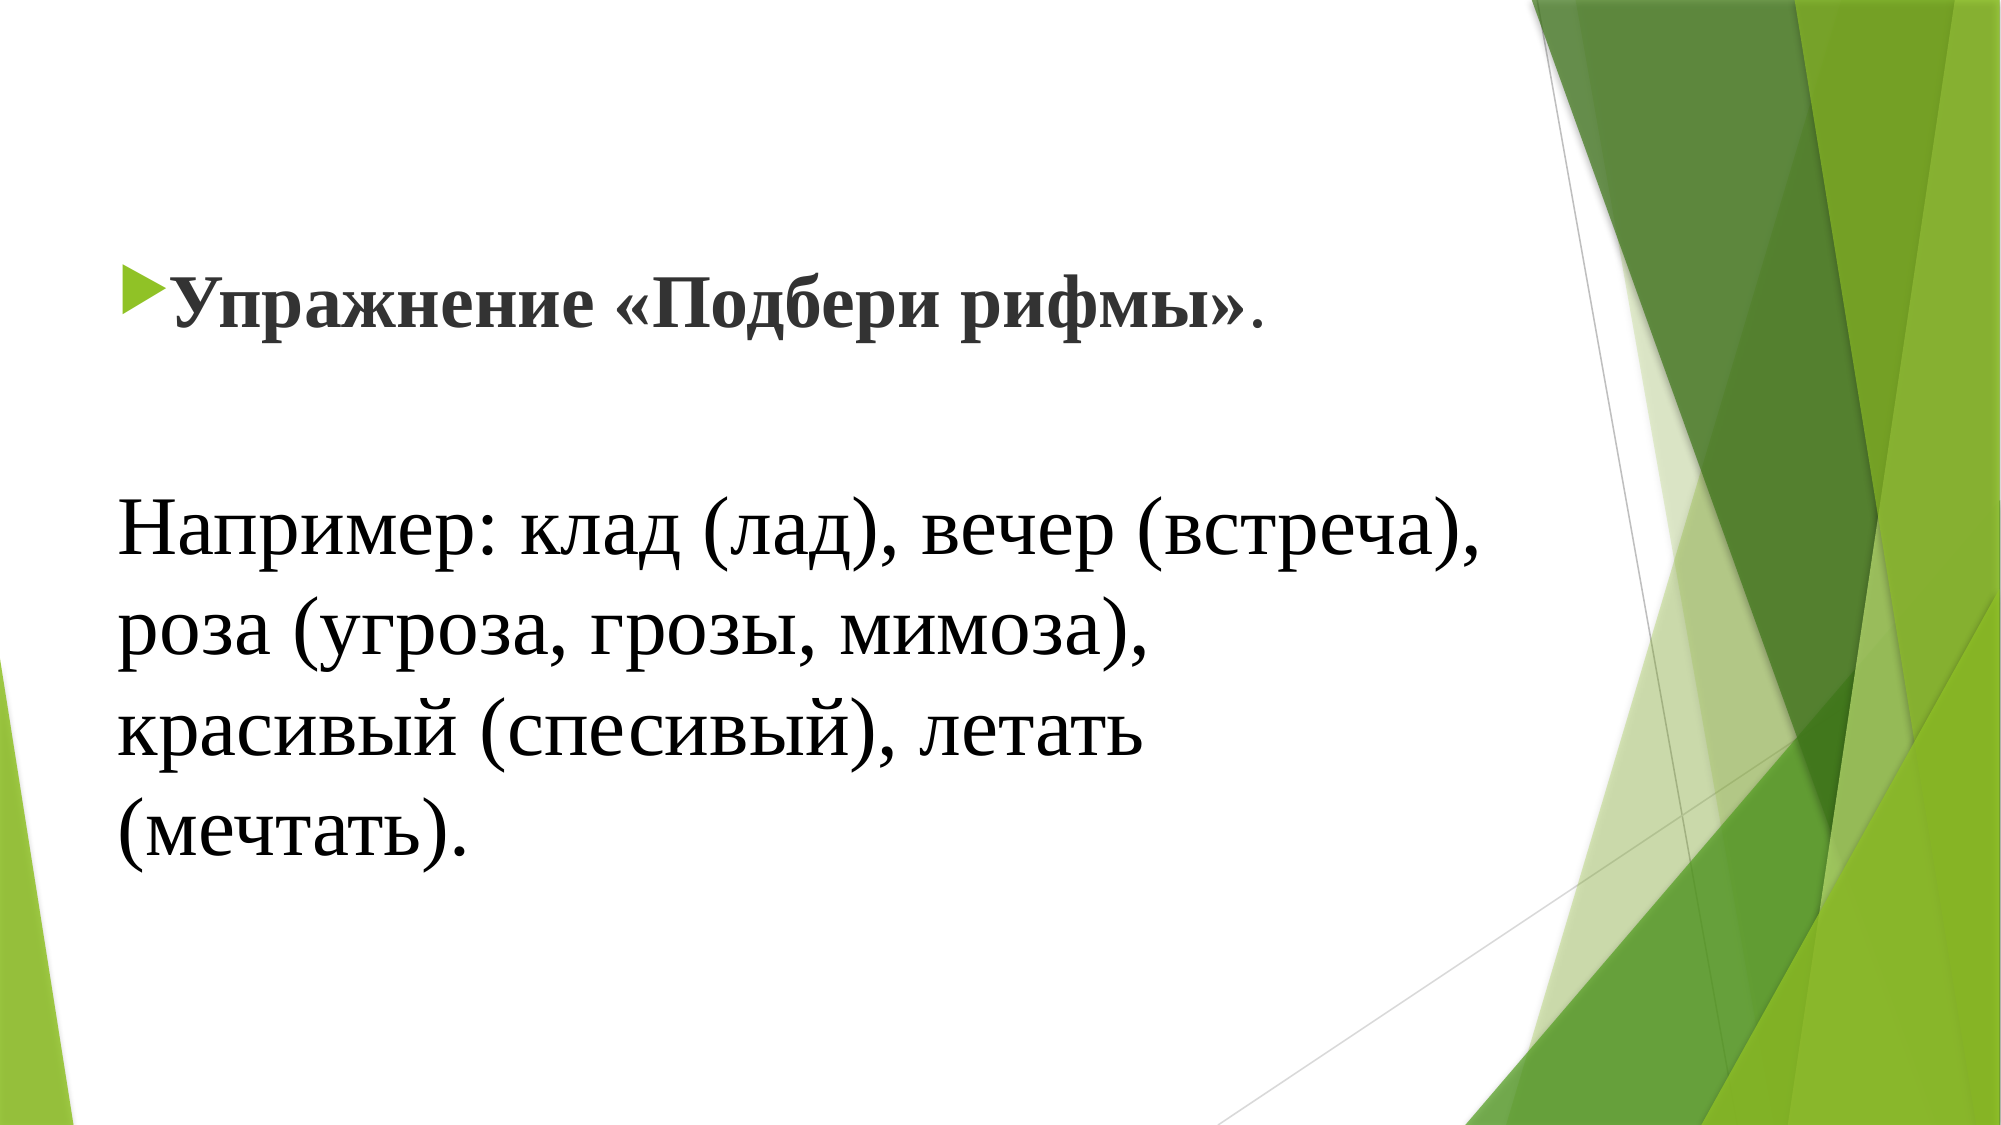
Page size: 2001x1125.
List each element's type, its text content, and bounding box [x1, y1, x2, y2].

list Упражнение «Подбери рифмы». Например: клад (лад), вечер (встреча), роза (угроза, грозы, мимоза), красивый (спесивый), летать (мечтать). [102, 244, 1513, 881]
